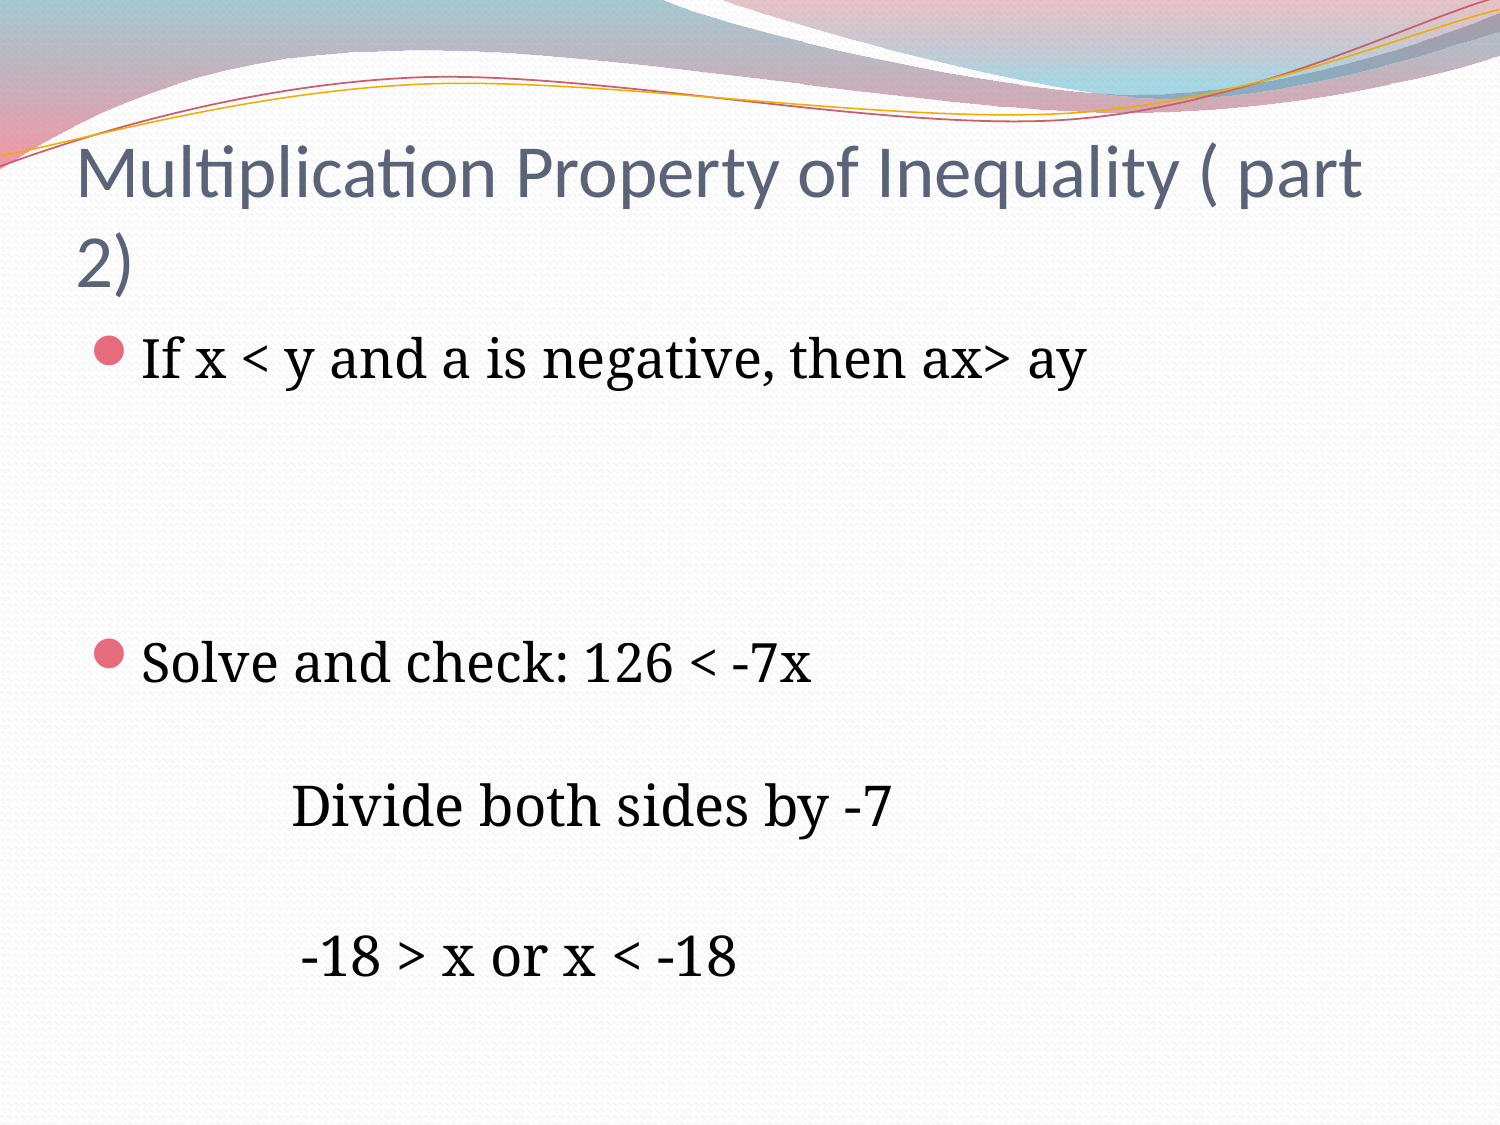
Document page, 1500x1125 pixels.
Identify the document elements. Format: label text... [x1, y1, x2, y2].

title Multiplication Property of Inequality ( part 2) [75, 115, 1425, 303]
text_box Divide both sides by -7 [276, 762, 909, 845]
text_box -18 > x or x < -18 [286, 912, 753, 995]
list If x < y and a is negative, then ax> ay Solve and check: 126 < -7x [75, 317, 1425, 1038]
